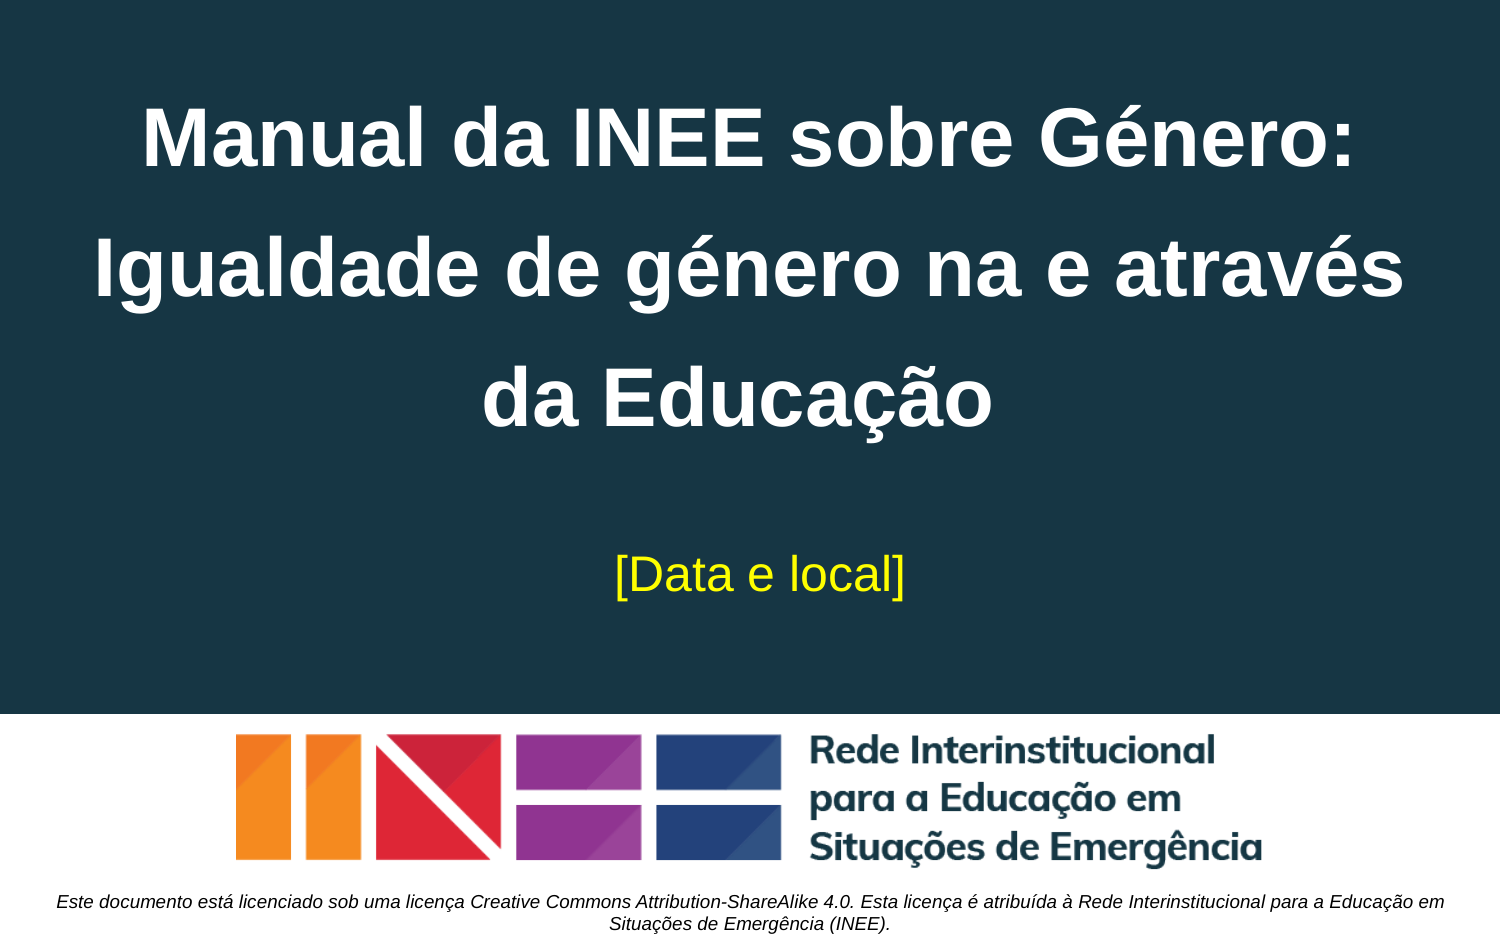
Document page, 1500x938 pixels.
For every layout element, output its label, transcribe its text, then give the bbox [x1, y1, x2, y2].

subtitle [Data e local] [139, 508, 1382, 664]
picture [236, 729, 1263, 872]
title Manual da INEE sobre Género: Igualdade de género na e através da Educação [75, 115, 1425, 458]
text_box Este documento está licenciado sob uma licença Creative Commons Attribution-ShareAlike 4.0. Esta licença é atribuída à Rede Interinstitucional para a Educação em Situações de Emergência (INEE). [24, 874, 1476, 918]
